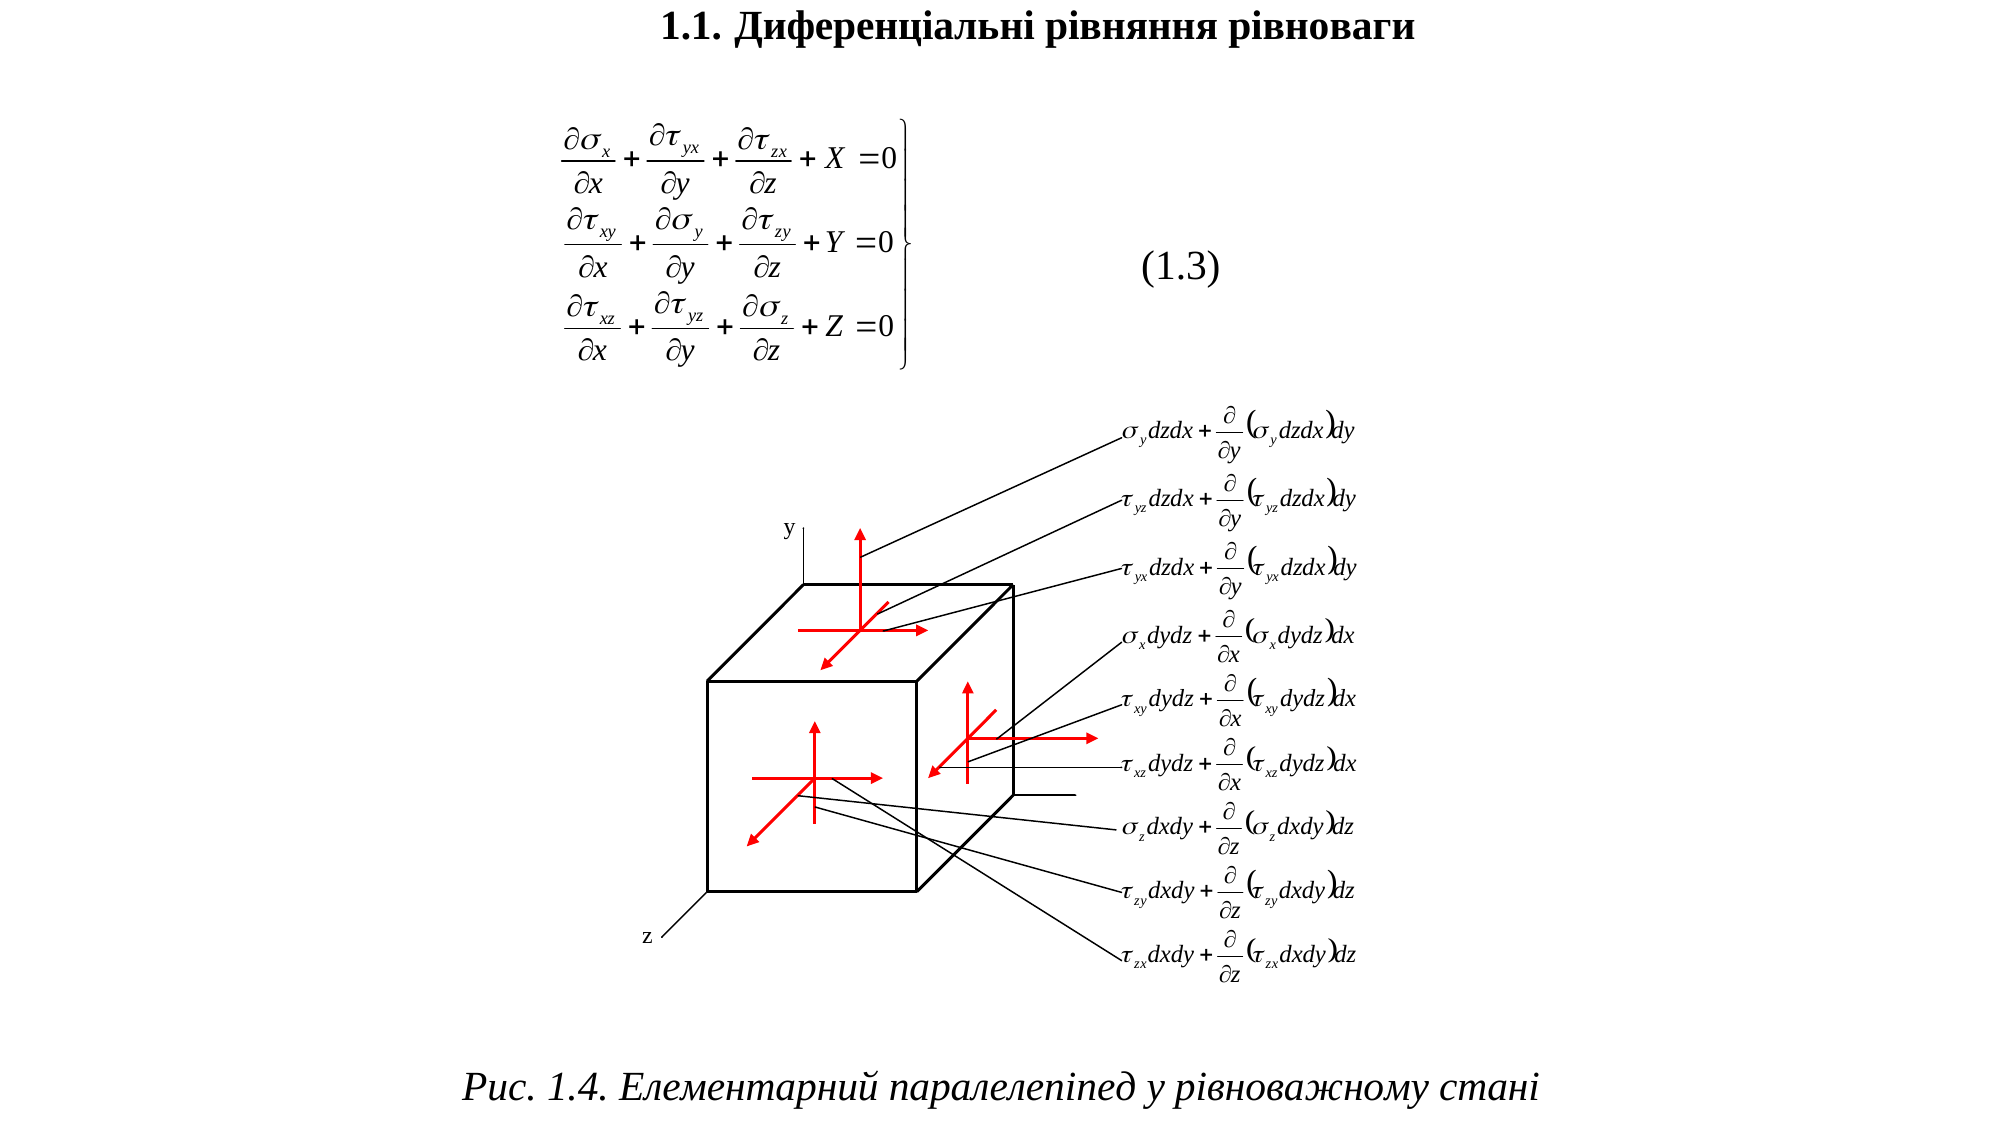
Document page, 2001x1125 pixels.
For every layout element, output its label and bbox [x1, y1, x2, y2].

text_box [190, 1, 1812, 1125]
